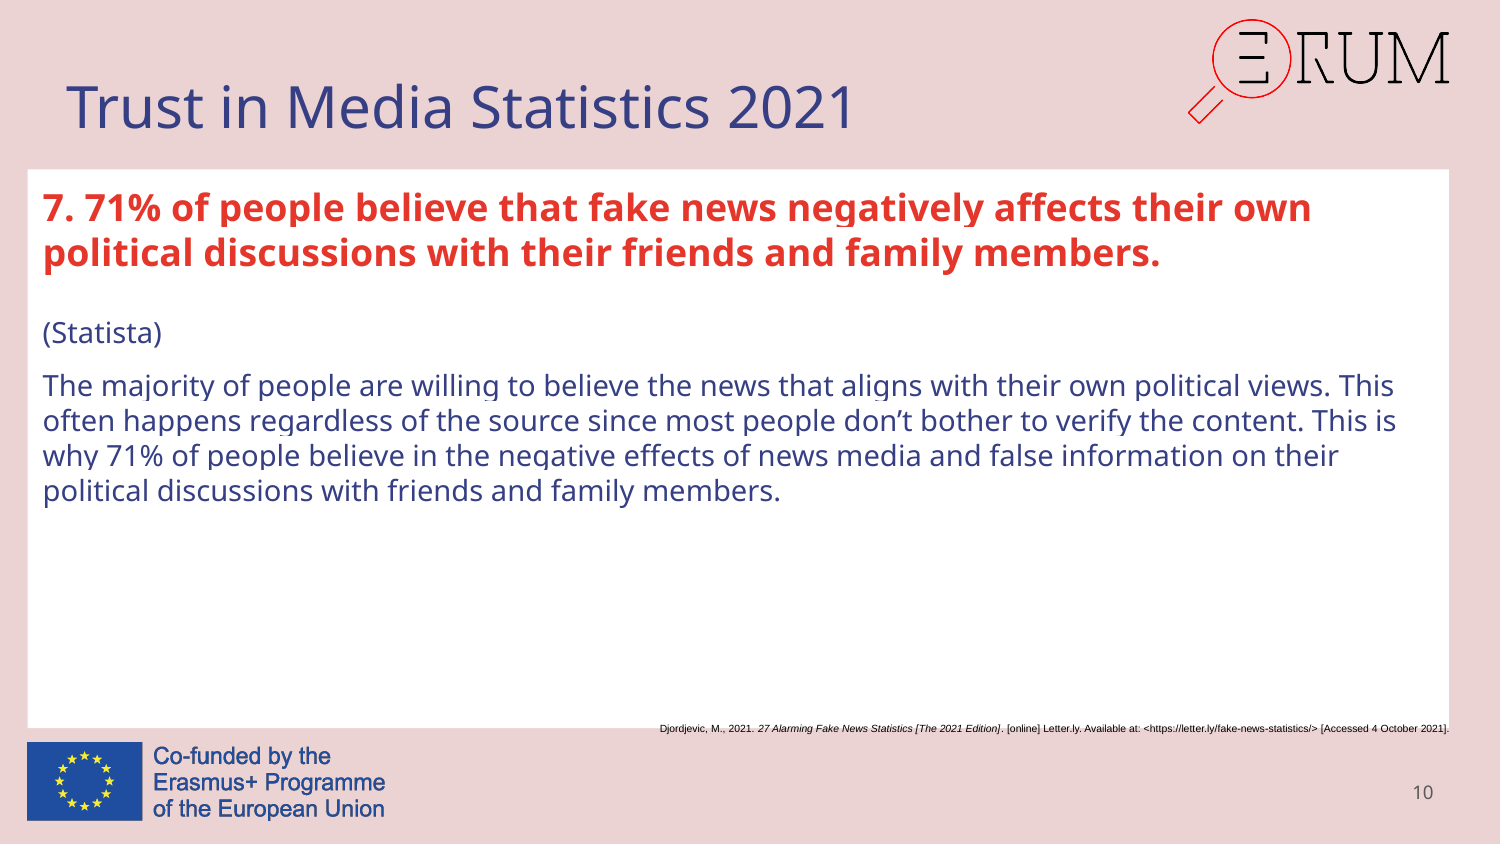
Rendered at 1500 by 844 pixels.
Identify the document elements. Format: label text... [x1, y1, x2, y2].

slide_number 10 [1358, 761, 1449, 826]
list 7. 71% of people believe that fake news negatively affects their own political discussions with their friends and family members. (Statista) The majority of people are willing to believe the news that aligns with their own political views. This often happens regardless of the source since most people don’t bother to verify the content. This is why 71% of people believe in the negative effects of news media and false information on their political discussions with friends and family members. [27, 169, 1449, 729]
title Trust in Media Statistics 2021 [51, 55, 1168, 150]
picture [27, 742, 385, 821]
picture [1136, 0, 1500, 137]
text_box Djordjevic, M., 2021. 27 Alarming Fake News Statistics [The 2021 Edition]. [online] Letter.ly. Available at: <https://letter.ly/fake-news-statistics/> [Accessed 4 October 2021]. [625, 715, 1467, 741]
